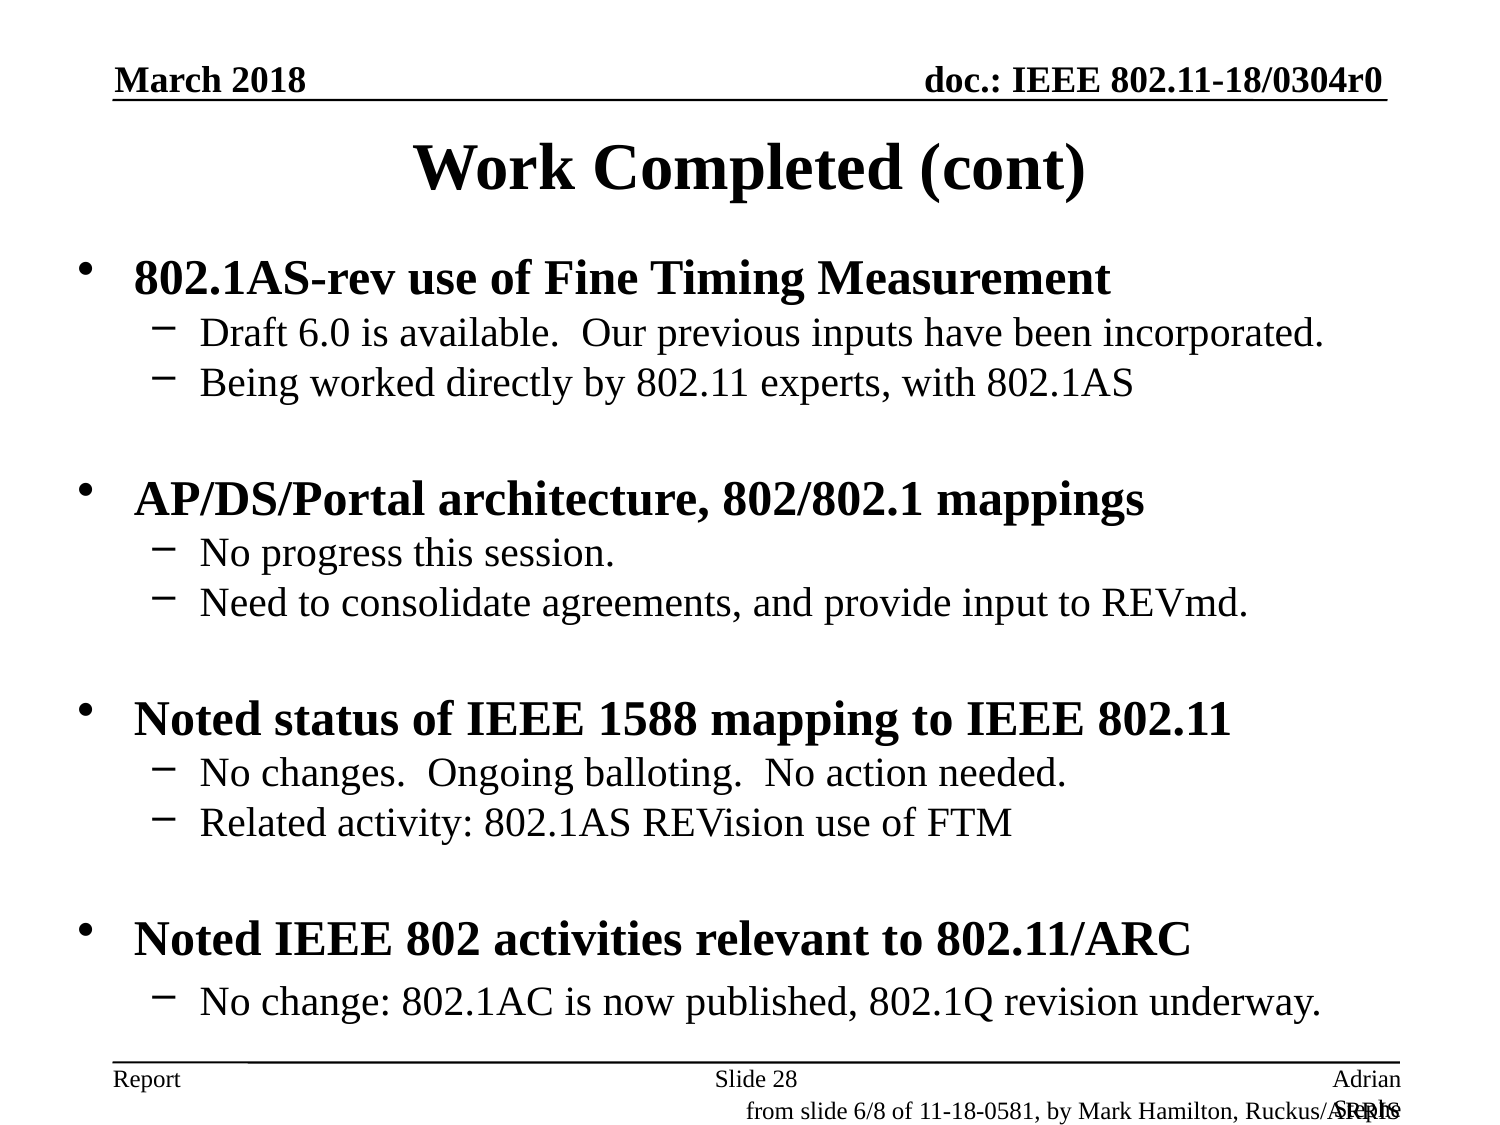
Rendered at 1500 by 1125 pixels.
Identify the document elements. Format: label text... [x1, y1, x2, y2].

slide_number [114, 54, 374, 101]
slide_number Slide 28 [711, 1061, 801, 1093]
footer Adrian Stephens, Intel Corporation [1324, 1061, 1402, 1093]
title Work Completed (cont) [112, 112, 1388, 213]
text_box from slide 6/8 of 11-18-0581, by Mark Hamilton, Ruckus/ARRIS [343, 1087, 1417, 1125]
list 802.1AS-rev use of Fine Timing Measurement Draft 6.0 is available. Our previous inputs have been incorporated. Being worked directly by 802.11 experts, with 802.1AS AP/DS/Portal architecture, 802/802.1 mappings No progress this session. Need to consolidate agreements, and provide input to REVmd. Noted status of IEEE 1588 mapping to IEEE 802.11 No changes. Ongoing balloting. No action needed. Related activity: 802.1AS REVision use of FTM Noted IEEE 802 activities relevant to 802.11/ARC No change: 802.1AC is now published, 802.1Q revision underway. [62, 237, 1438, 1063]
